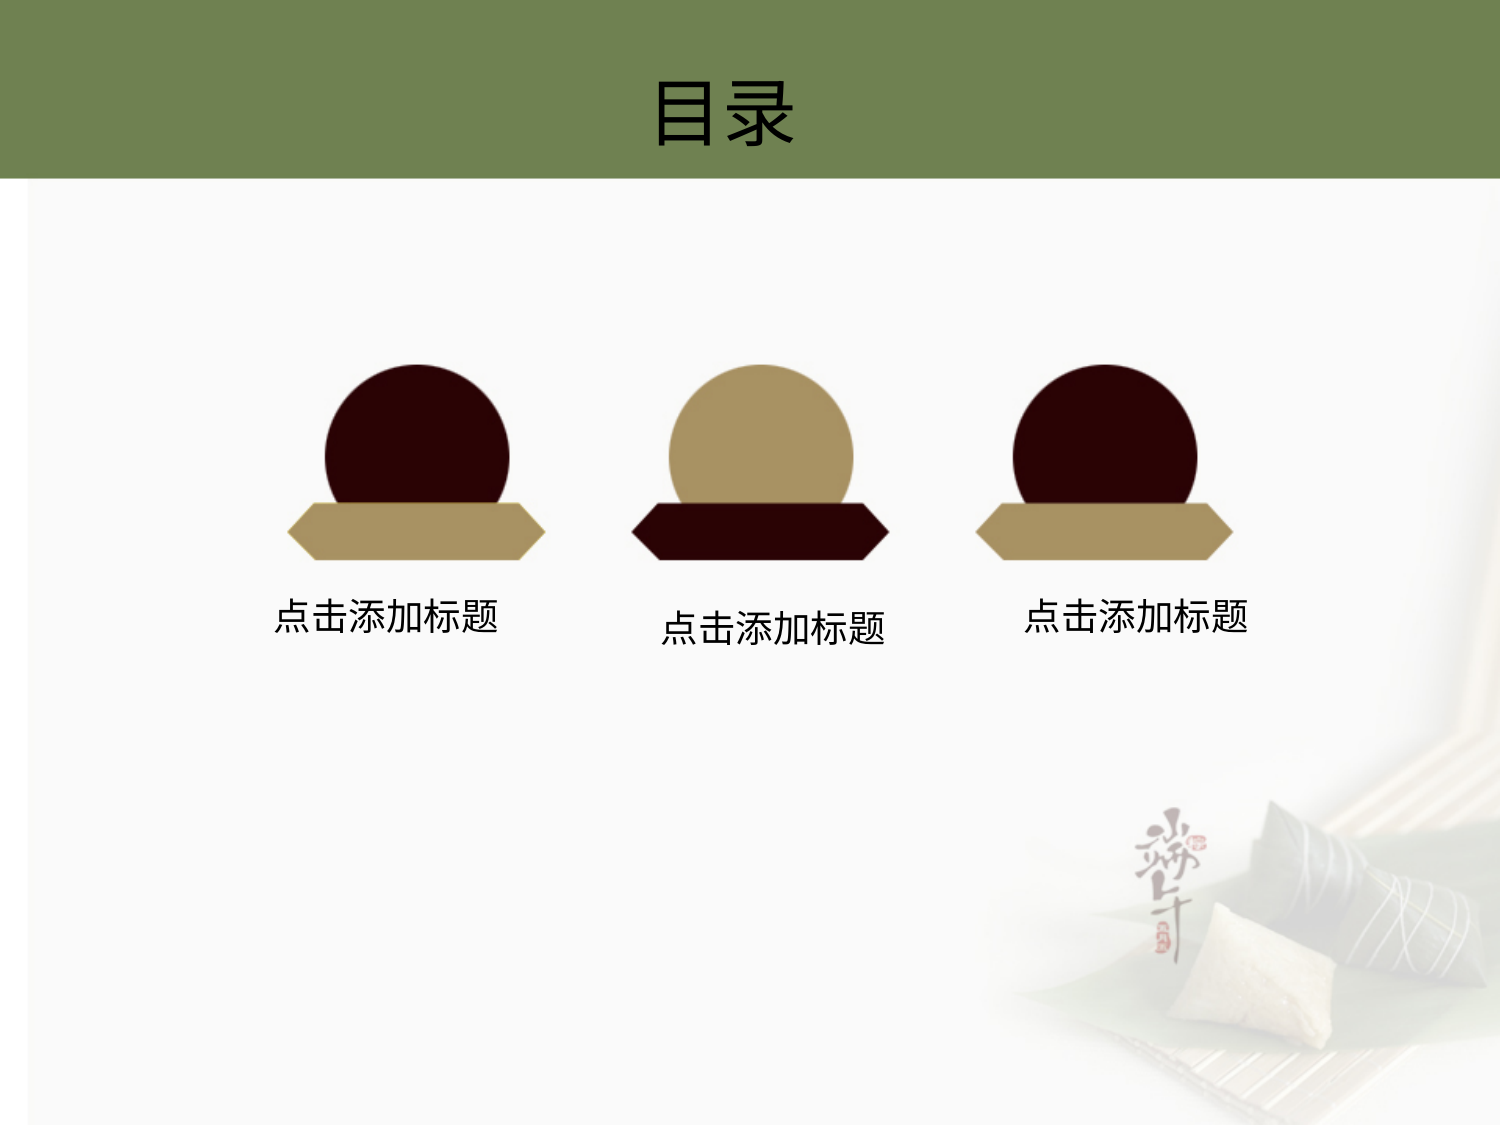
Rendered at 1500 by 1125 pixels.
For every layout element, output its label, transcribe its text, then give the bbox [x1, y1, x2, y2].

text_box 点击添加标题 [259, 585, 514, 646]
text_box 目录 [632, 58, 821, 164]
text_box 点击添加标题 [1009, 585, 1264, 646]
picture [0, 0, 1500, 1125]
text_box 点击添加标题 [645, 597, 901, 658]
